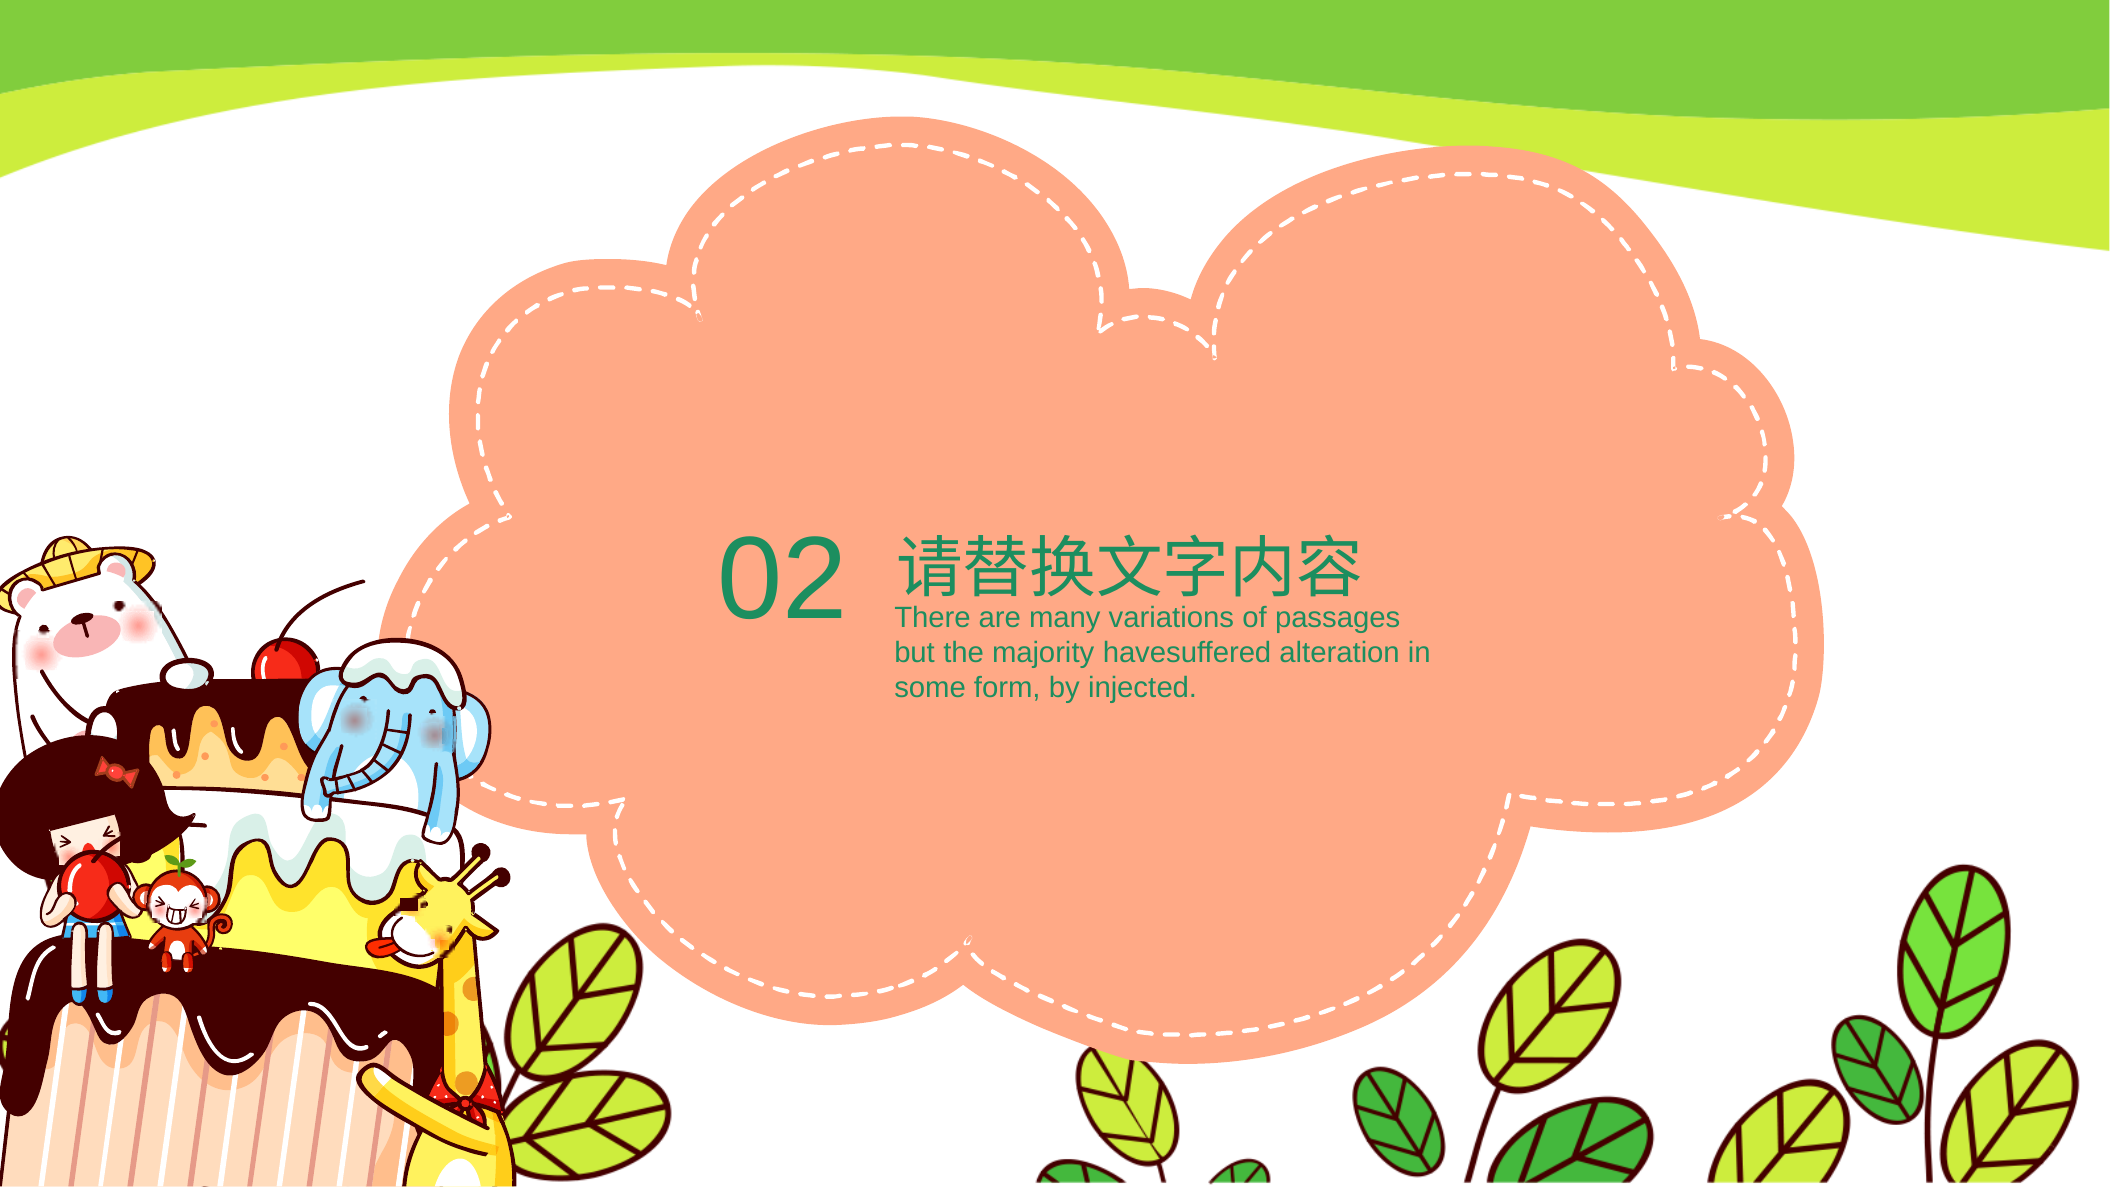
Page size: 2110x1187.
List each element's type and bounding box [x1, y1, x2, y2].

picture [0, 0, 2110, 1187]
text_box [371, 116, 1830, 1064]
text_box [0, 532, 518, 1187]
